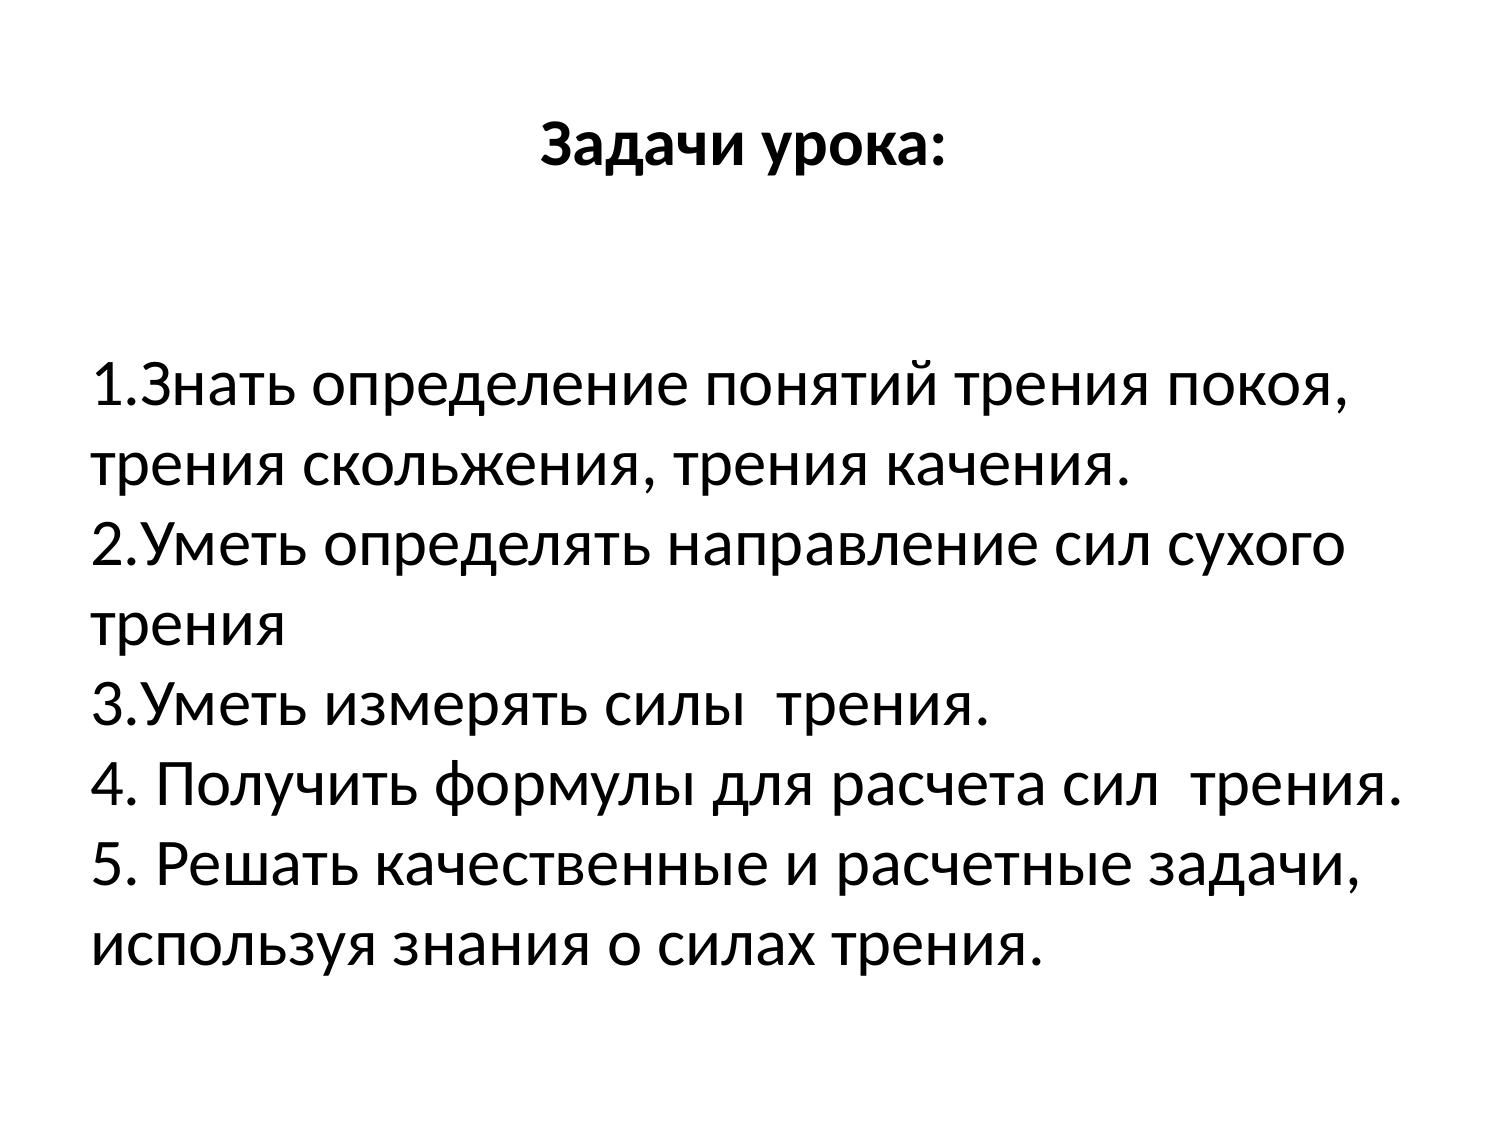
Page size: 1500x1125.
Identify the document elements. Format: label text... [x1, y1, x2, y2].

title Задачи урока: 1.Знать определение понятий трения покоя, трения скольжения, трения качения. 2.Уметь определять направление сил сухого трения 3.Уметь измерять силы трения. 4. Получить формулы для расчета сил трения. 5. Решать качественные и расчетные задачи, используя знания о силах трения. [75, 45, 1425, 233]
